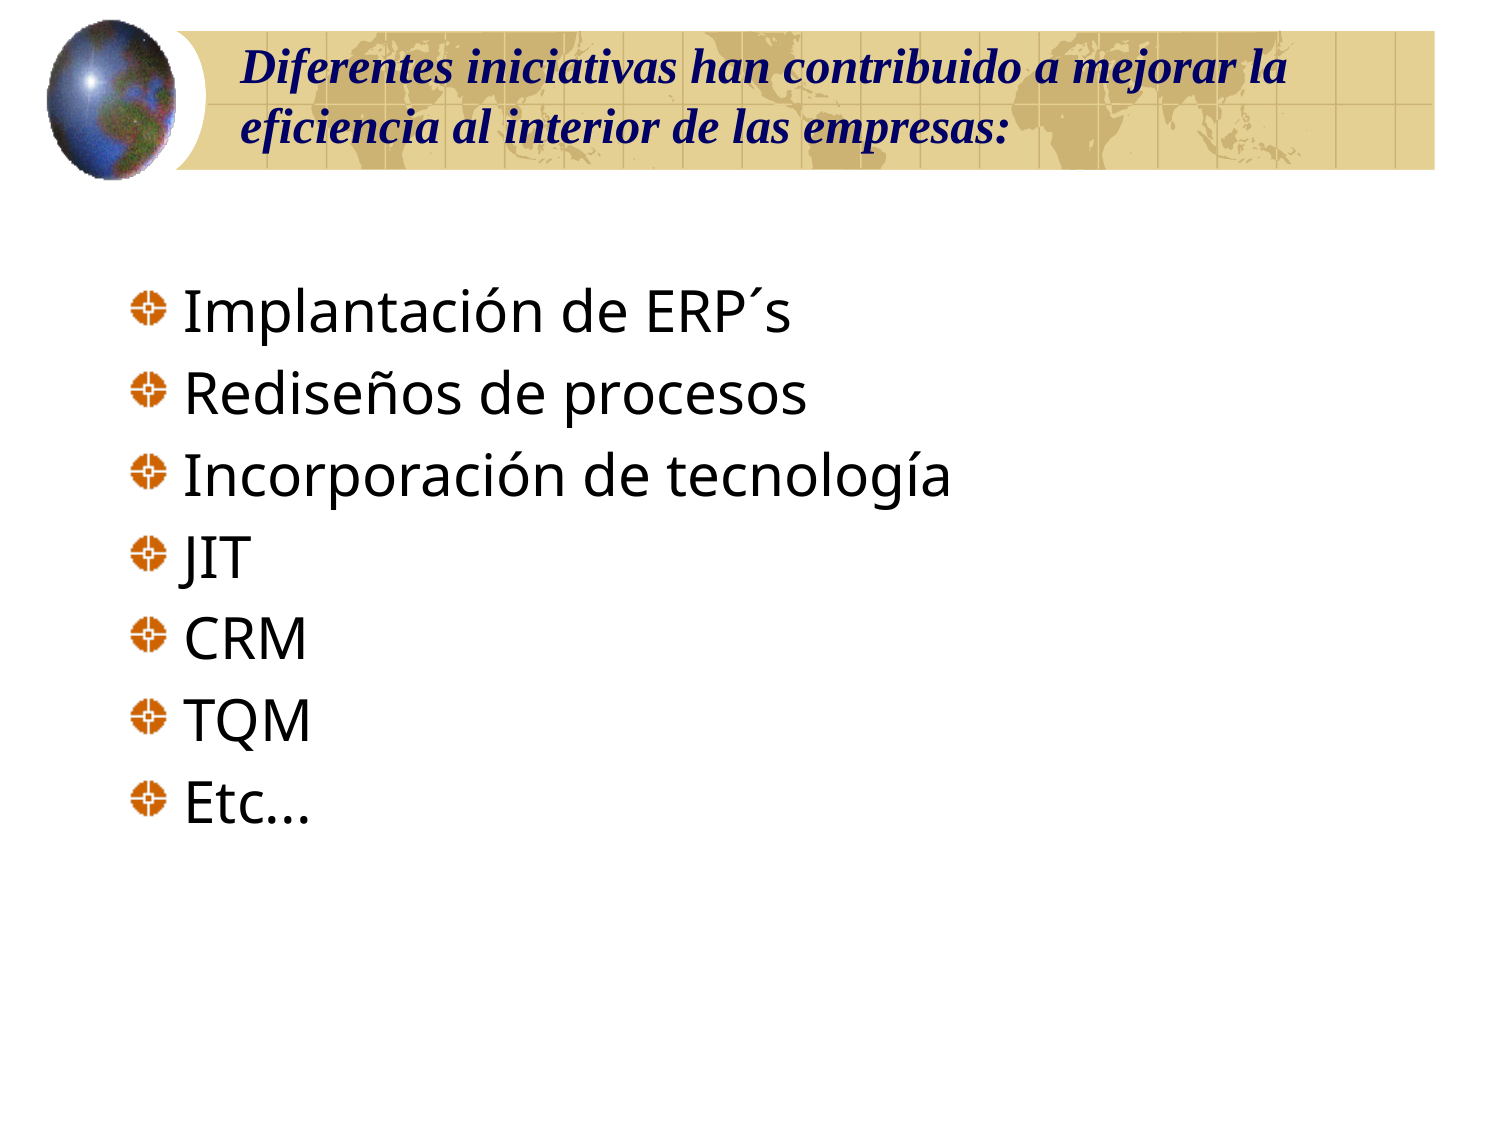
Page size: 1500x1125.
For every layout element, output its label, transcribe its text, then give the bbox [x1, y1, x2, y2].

picture [42, 14, 190, 185]
picture [127, 534, 169, 576]
list Implantación de ERP´s Rediseños de procesos Incorporación de tecnología JIT CRM TQM Etc... [111, 266, 1388, 943]
picture [127, 452, 169, 494]
picture [127, 697, 169, 739]
picture [127, 615, 169, 657]
picture [127, 289, 169, 330]
title Diferentes iniciativas han contribuido a mejorar la eficiencia al interior de las empresas: [224, 0, 1500, 188]
picture [127, 370, 169, 412]
picture [127, 779, 169, 821]
